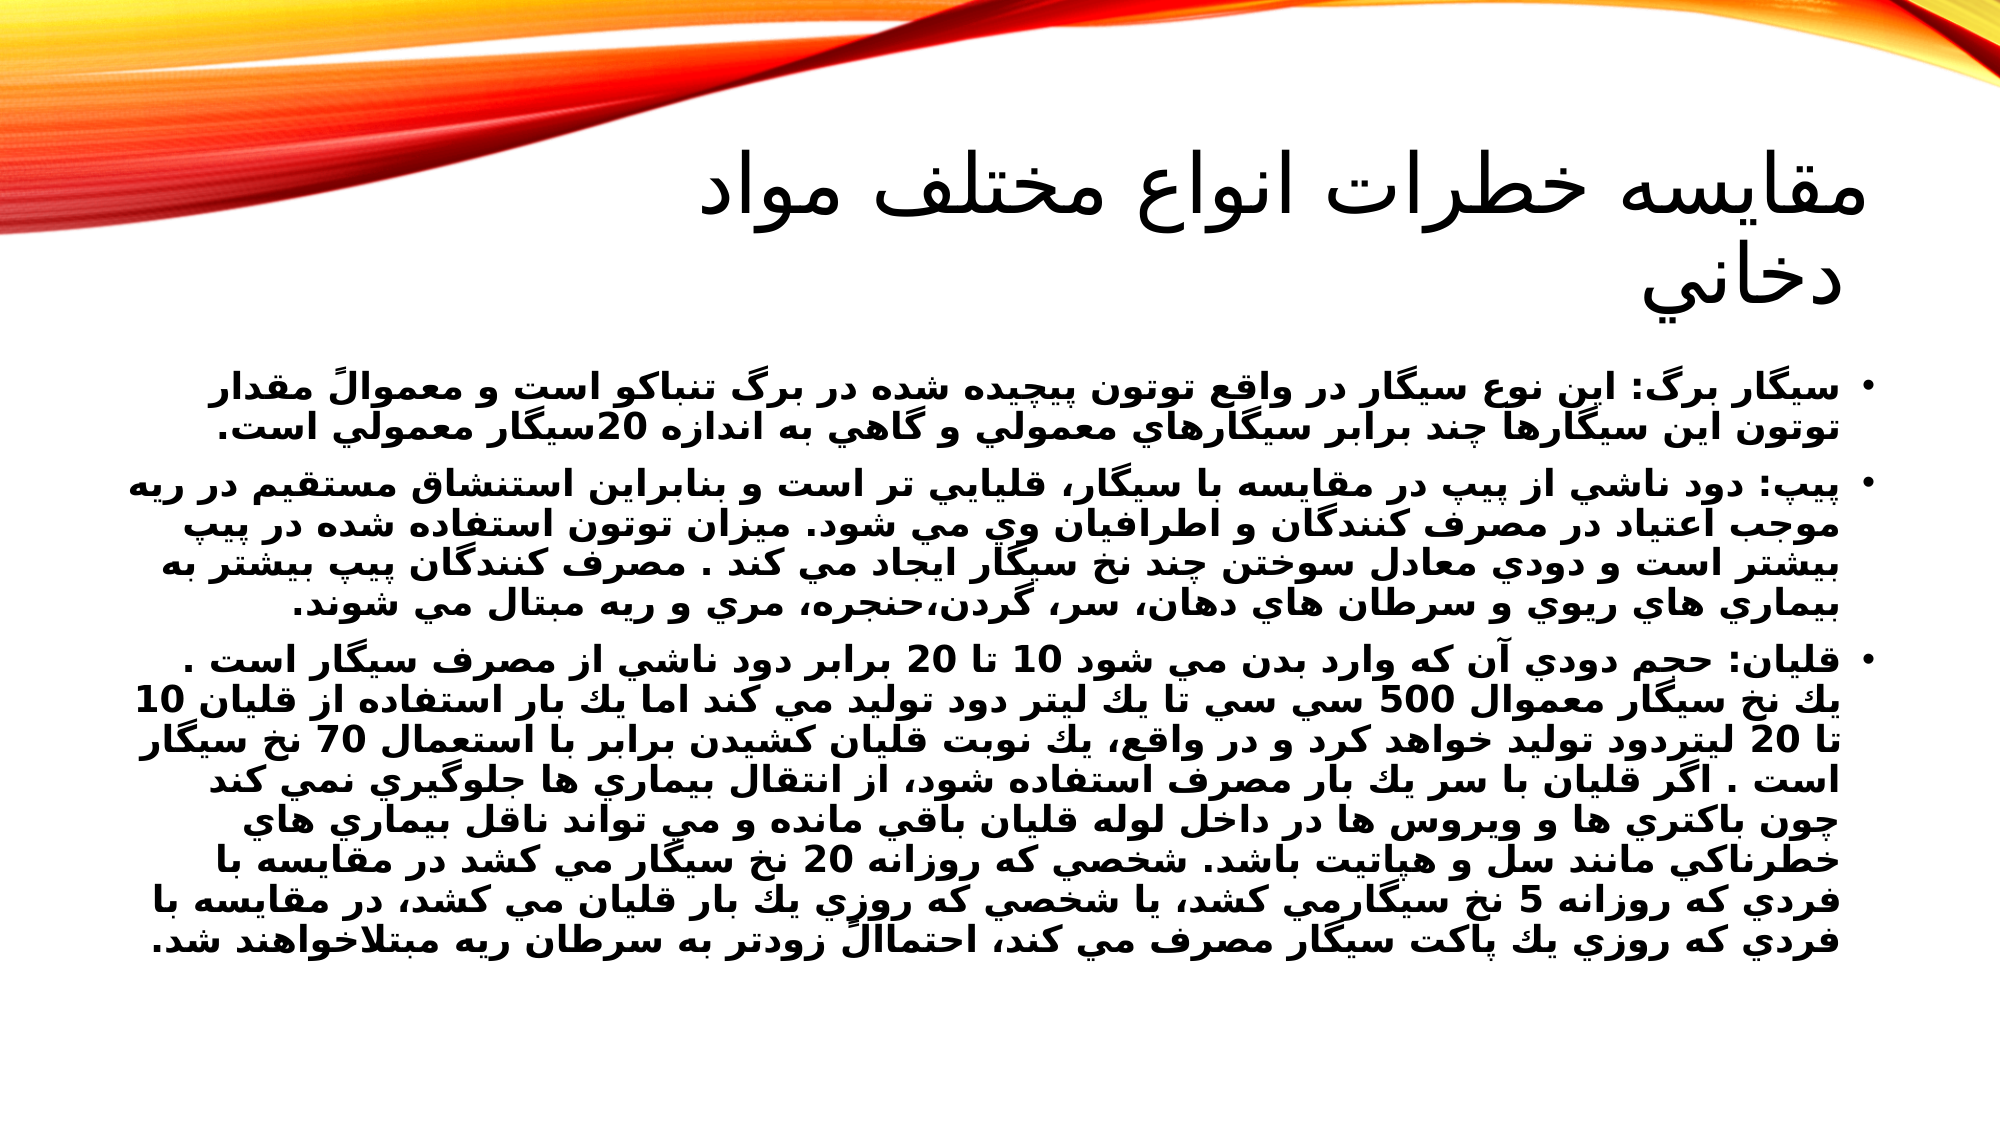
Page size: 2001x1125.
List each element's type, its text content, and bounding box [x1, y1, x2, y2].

list سيگار برگ: اين نوع سيگار در واقع توتون پيچيده شده در برگ تنباكو است و معموالً مقدار توتون اين سيگارها چند برابر سيگارهاي معمولي و گاهي به اندازه 20سيگار معمولي است. پيپ: دود ناشي از پيپ در مقايسه با سيگار، قليايي تر است و بنابراين استنشاق مستقيم در ريه موجب اعتياد در مصرف كنندگان و اطرافيان وي مي شود. ميزان توتون استفاده شده در پيپ بيشتر است و دودي معادل سوختن چند نخ سيگار ايجاد مي كند . مصرف كنندگان پيپ بيشتر به بيماري هاي ريوي و سرطان هاي دهان، سر، گردن،حنجره، مري و ريه مبتال مي شوند. قليان: حجم دودي آن كه وارد بدن مي شود 10 تا 20 برابر دود ناشي از مصرف سيگار است . يك نخ سيگار معموال 500 سي سي تا يك ليتر دود توليد مي كند اما يك بار استفاده از قليان 10 تا 20 ليتردود توليد خواهد كرد و در واقع، يك نوبت قليان كشيدن برابر با استعمال 70 نخ سيگار است . اگر قليان با سر يك بار مصرف استفاده شود، از انتقال بيماري ها جلوگيري نمي كند چون باكتري ها و ويروس ها در داخل لوله قليان باقي مانده و مي تواند ناقل بيماري هاي خطرناكي مانند سل و هپاتيت باشد. شخصي كه روزانه 20 نخ سيگار مي كشد در مقايسه با فردي كه روزانه 5 نخ سيگارمي كشد، يا شخصي كه روزي يك بار قليان مي كشد، در مقايسه با فردي كه روزي يك پاكت سيگار مصرف مي كند، احتماالً زودتر به سرطان ريه مبتلاخواهند شد. [112, 360, 1888, 1021]
title مقايسه خطرات انواع مختلف مواد دخاني [474, 125, 1888, 338]
picture [0, 0, 2000, 237]
